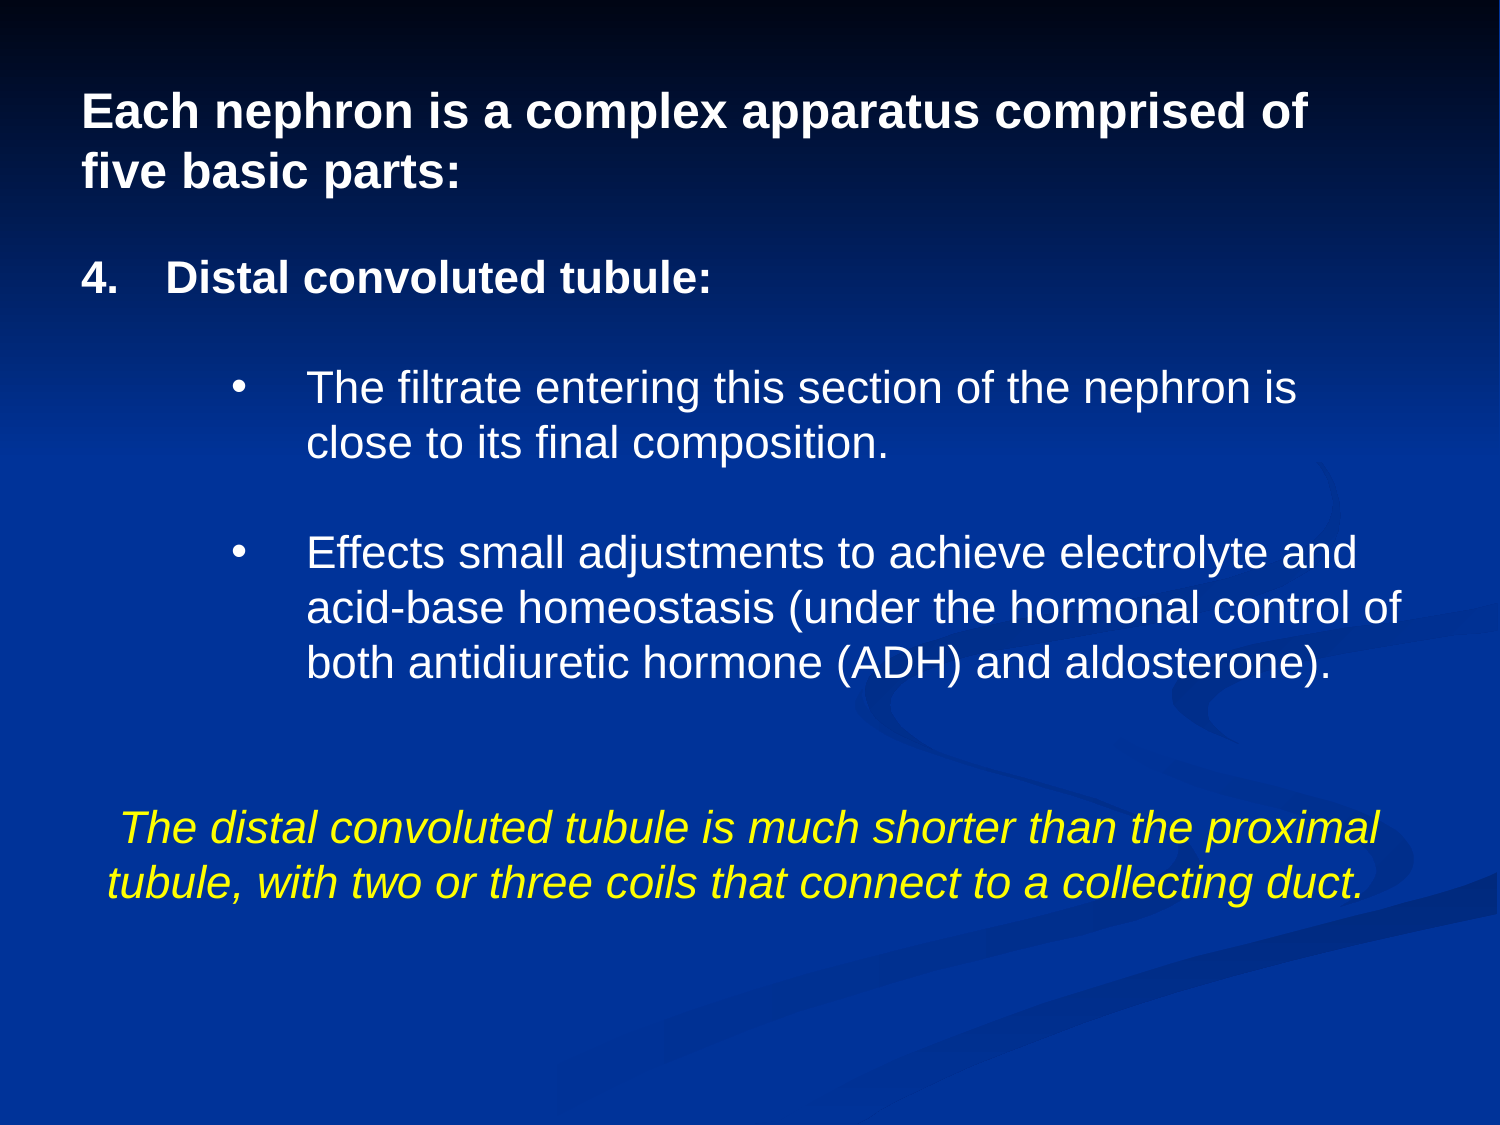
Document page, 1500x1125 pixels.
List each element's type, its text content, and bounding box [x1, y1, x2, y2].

text_box Each nephron is a complex apparatus comprised of five basic parts: Distal convoluted tubule: The filtrate entering this section of the nephron is close to its final composition. Effects small adjustments to achieve electrolyte and acid-base homeostasis (under the hormonal control of both antidiuretic hormone (ADH) and aldosterone). The distal convoluted tubule is much shorter than the proximal tubule, with two or three coils that connect to a collecting duct. [66, 70, 1421, 1016]
